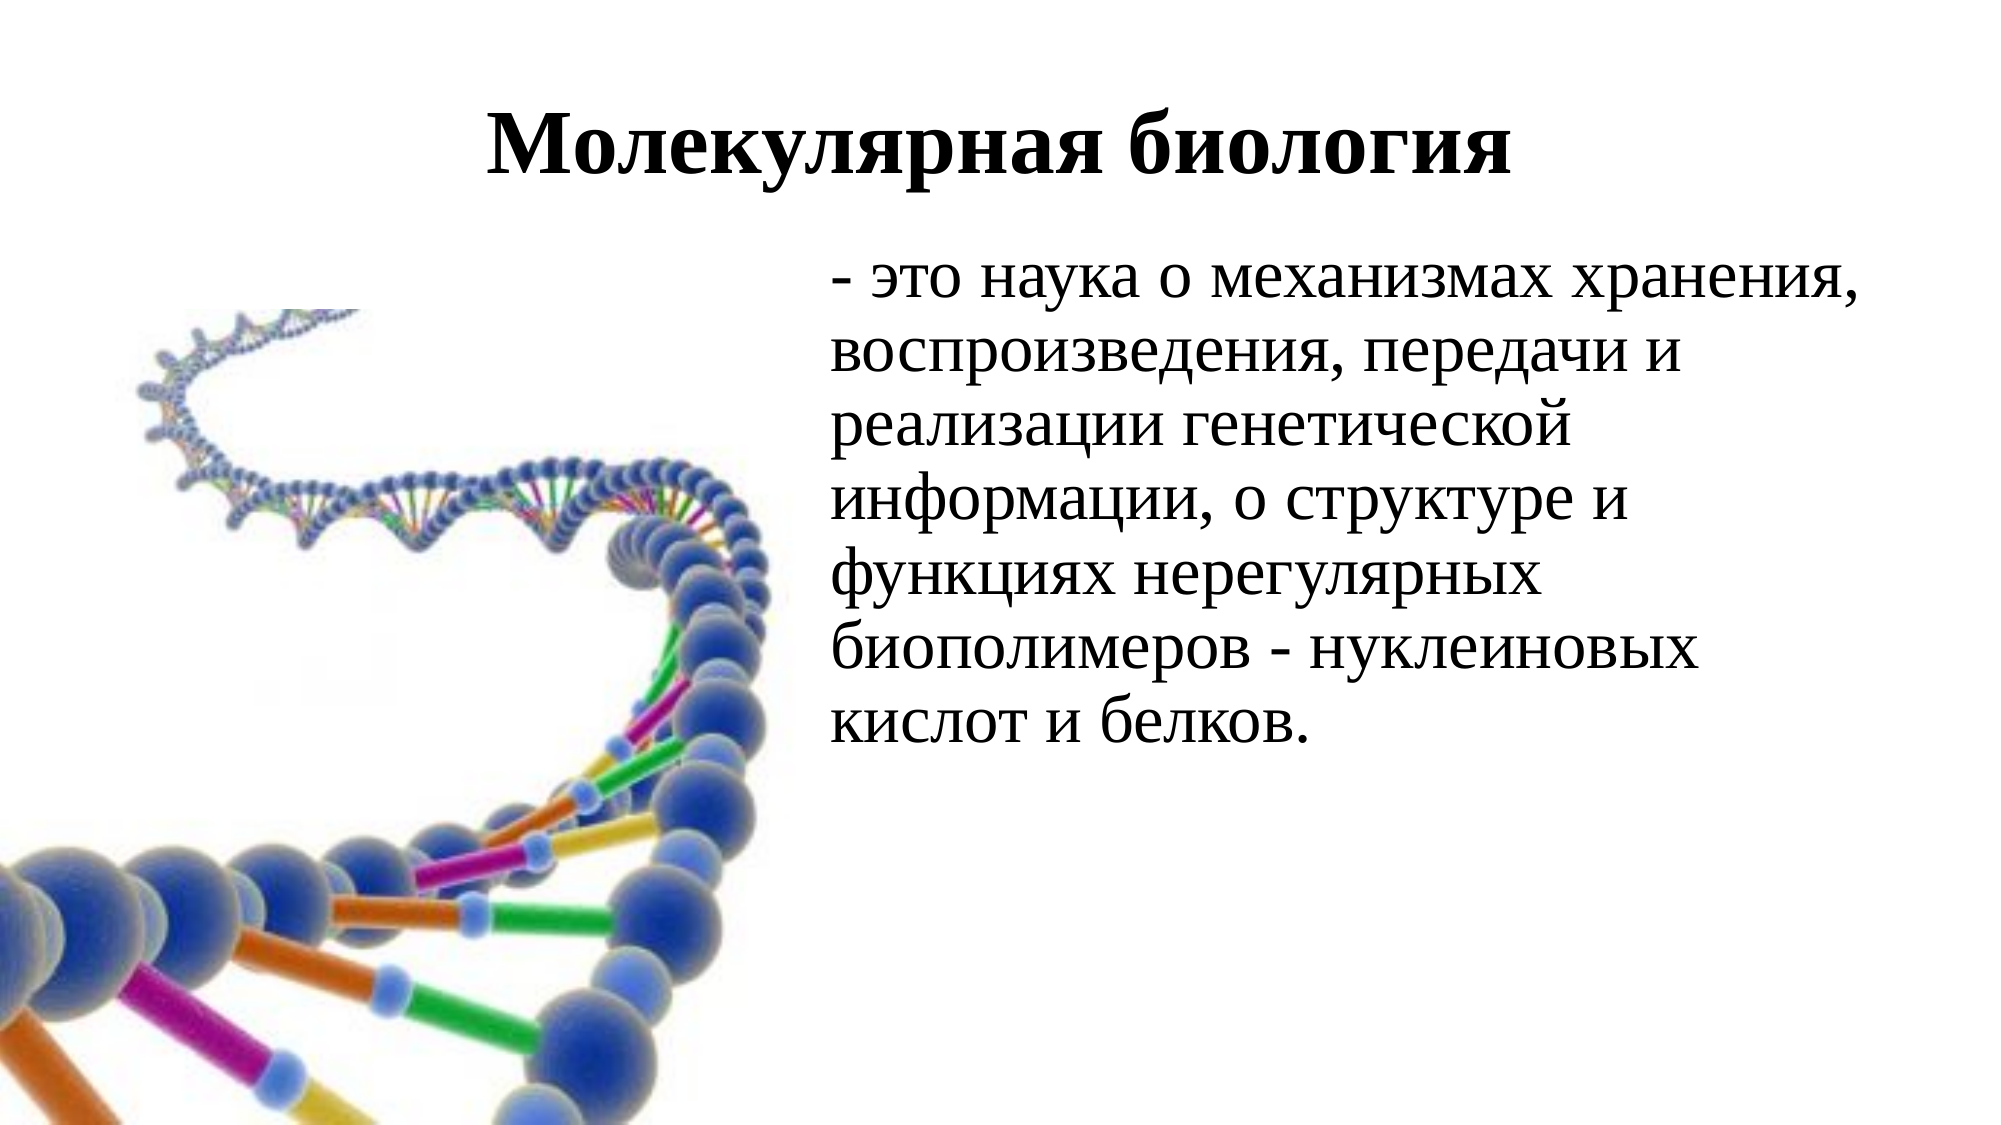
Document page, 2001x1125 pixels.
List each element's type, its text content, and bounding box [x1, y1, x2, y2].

list - это наука о механизмах хранения, воспроизведения, передачи и реализации генетической информации, о структуре и функциях нерегулярных биополимеров - нуклеиновых кислот и белков. [815, 230, 1897, 830]
picture [0, 309, 816, 1125]
title Mолекулярная биология [137, 34, 1863, 253]
